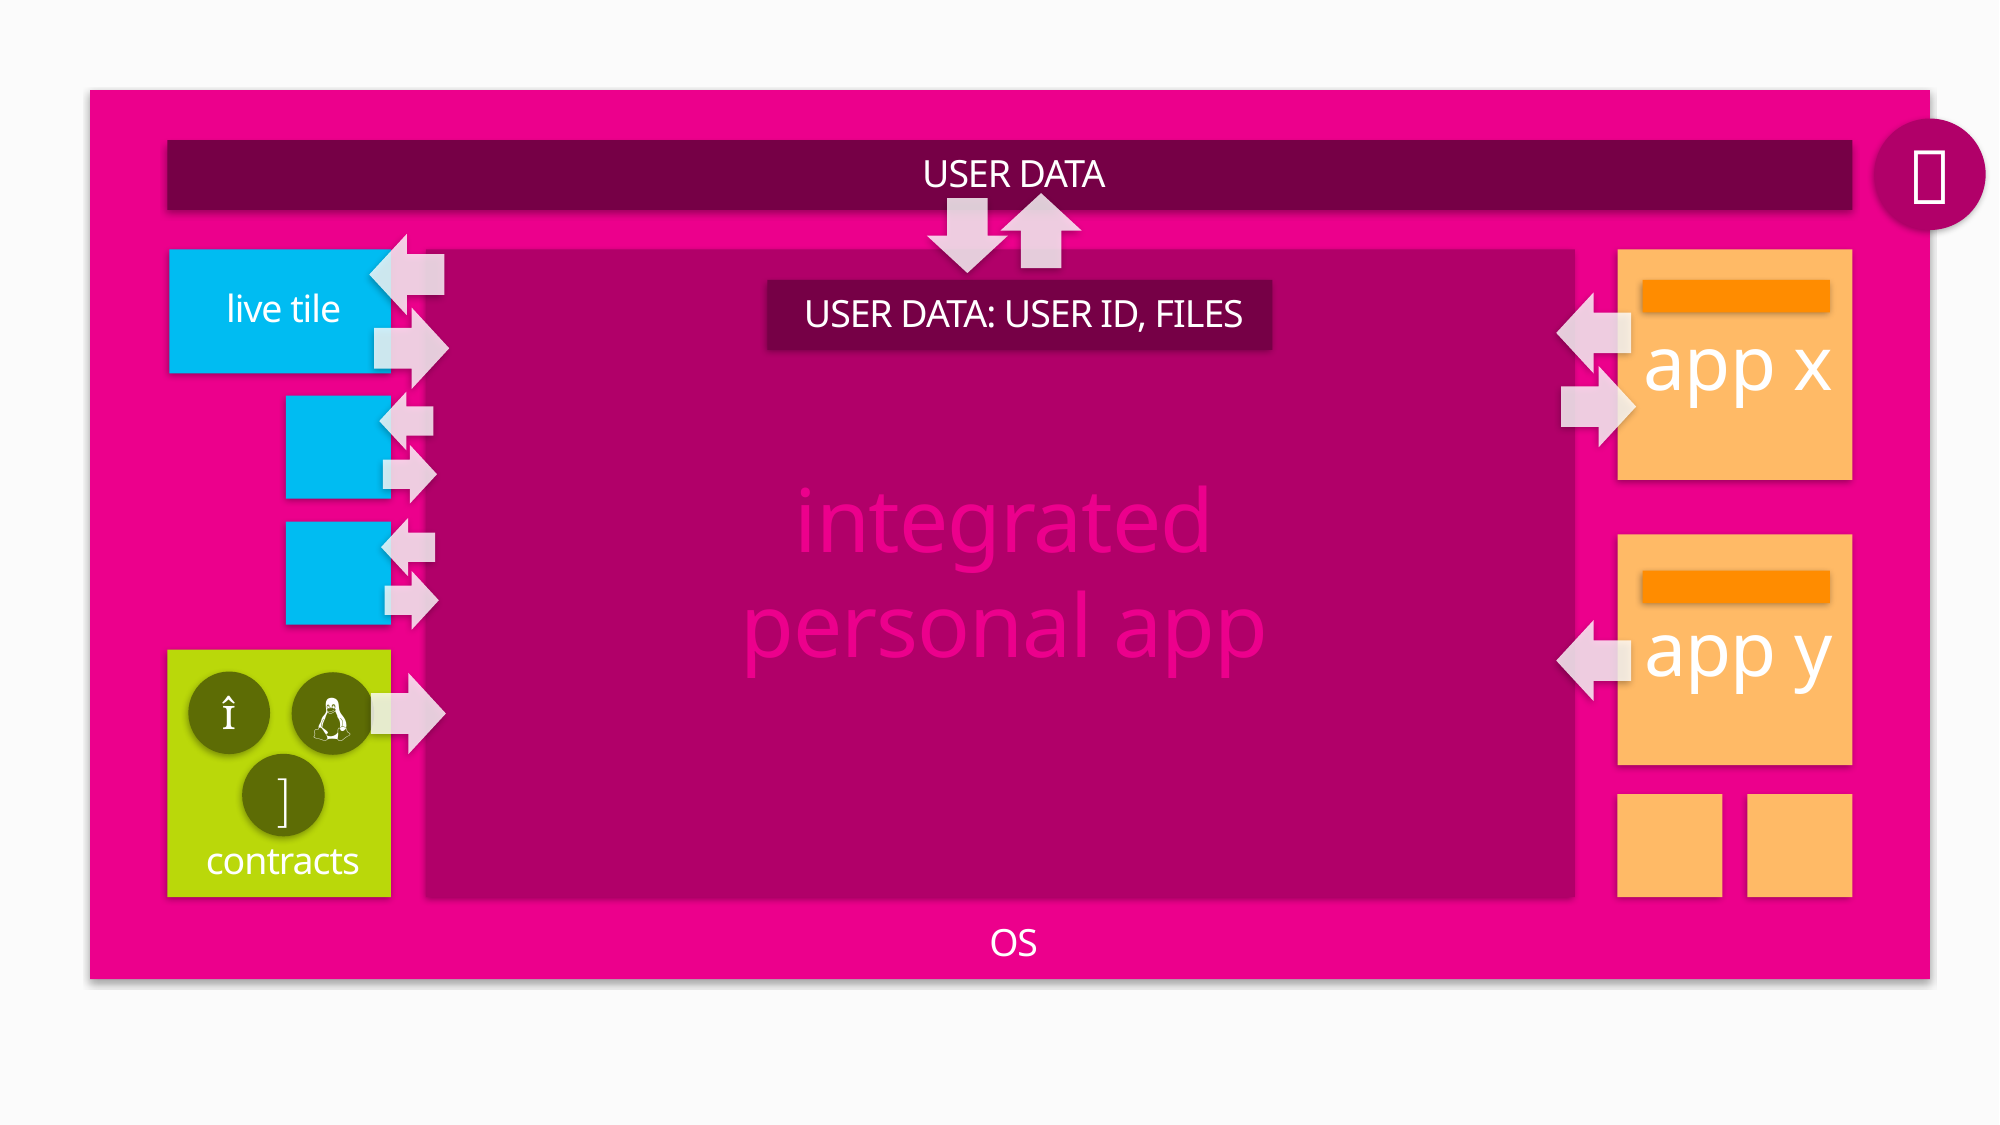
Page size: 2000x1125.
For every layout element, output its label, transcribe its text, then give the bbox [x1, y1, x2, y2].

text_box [351, 418, 465, 477]
text_box [370, 672, 447, 755]
text_box  [187, 670, 271, 755]
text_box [926, 192, 1082, 274]
text_box [1617, 793, 1723, 898]
text_box OS [89, 89, 1931, 980]
text_box  [241, 753, 326, 838]
text_box integrated personal app [425, 249, 1576, 898]
text_box [1747, 793, 1853, 898]
text_box  [290, 671, 370, 756]
text_box [1642, 279, 1831, 313]
text_box app x [1617, 249, 1853, 481]
text_box USER DATA [167, 139, 1853, 211]
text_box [353, 544, 467, 603]
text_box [331, 271, 487, 352]
text_box 👶 [1873, 117, 1987, 231]
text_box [1518, 329, 1674, 410]
text_box app y [1617, 534, 1853, 766]
text_box USER DATA: USER ID, FILES [767, 279, 1273, 351]
text_box [285, 521, 392, 625]
text_box [1642, 570, 1831, 604]
text_box contracts [167, 649, 392, 898]
text_box live tile [168, 249, 388, 374]
text_box [285, 395, 392, 499]
text_box [1555, 619, 1632, 702]
